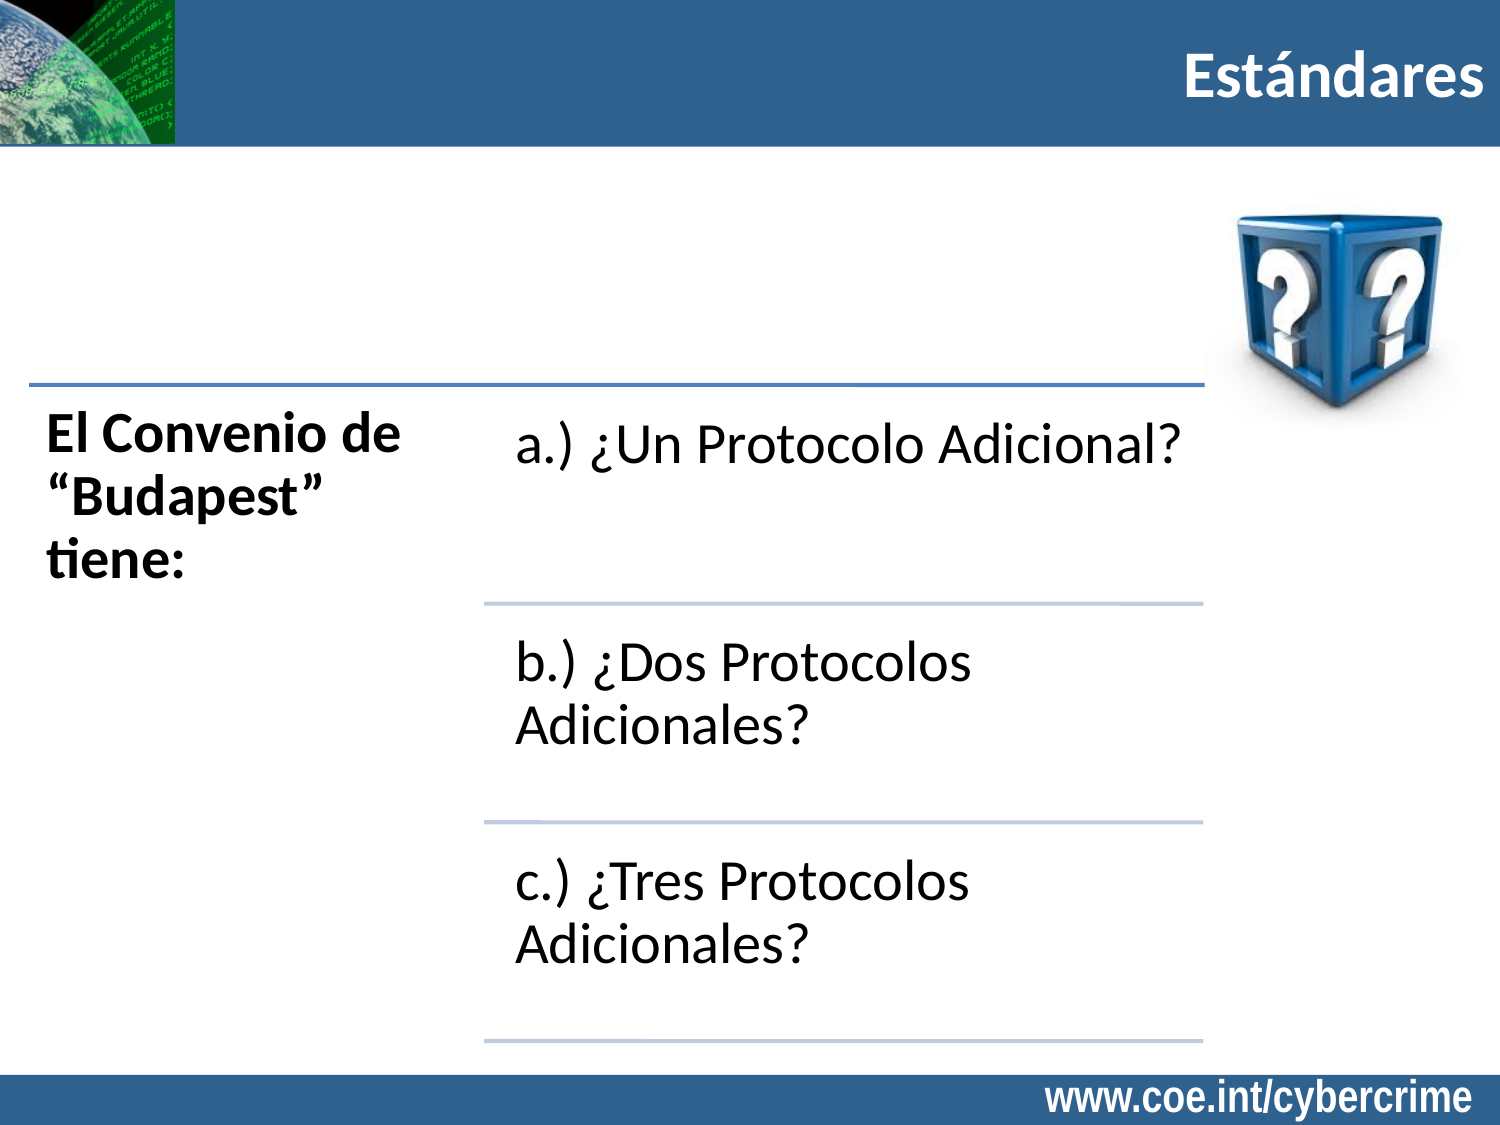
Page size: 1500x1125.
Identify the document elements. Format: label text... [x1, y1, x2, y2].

picture [0, 0, 175, 144]
text_box Estándares [177, 0, 1500, 149]
text_box [0, 1073, 1030, 1125]
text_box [28, 384, 1205, 1052]
picture [1189, 154, 1481, 445]
text_box www.coe.int/cybercrime [1030, 1059, 1500, 1125]
